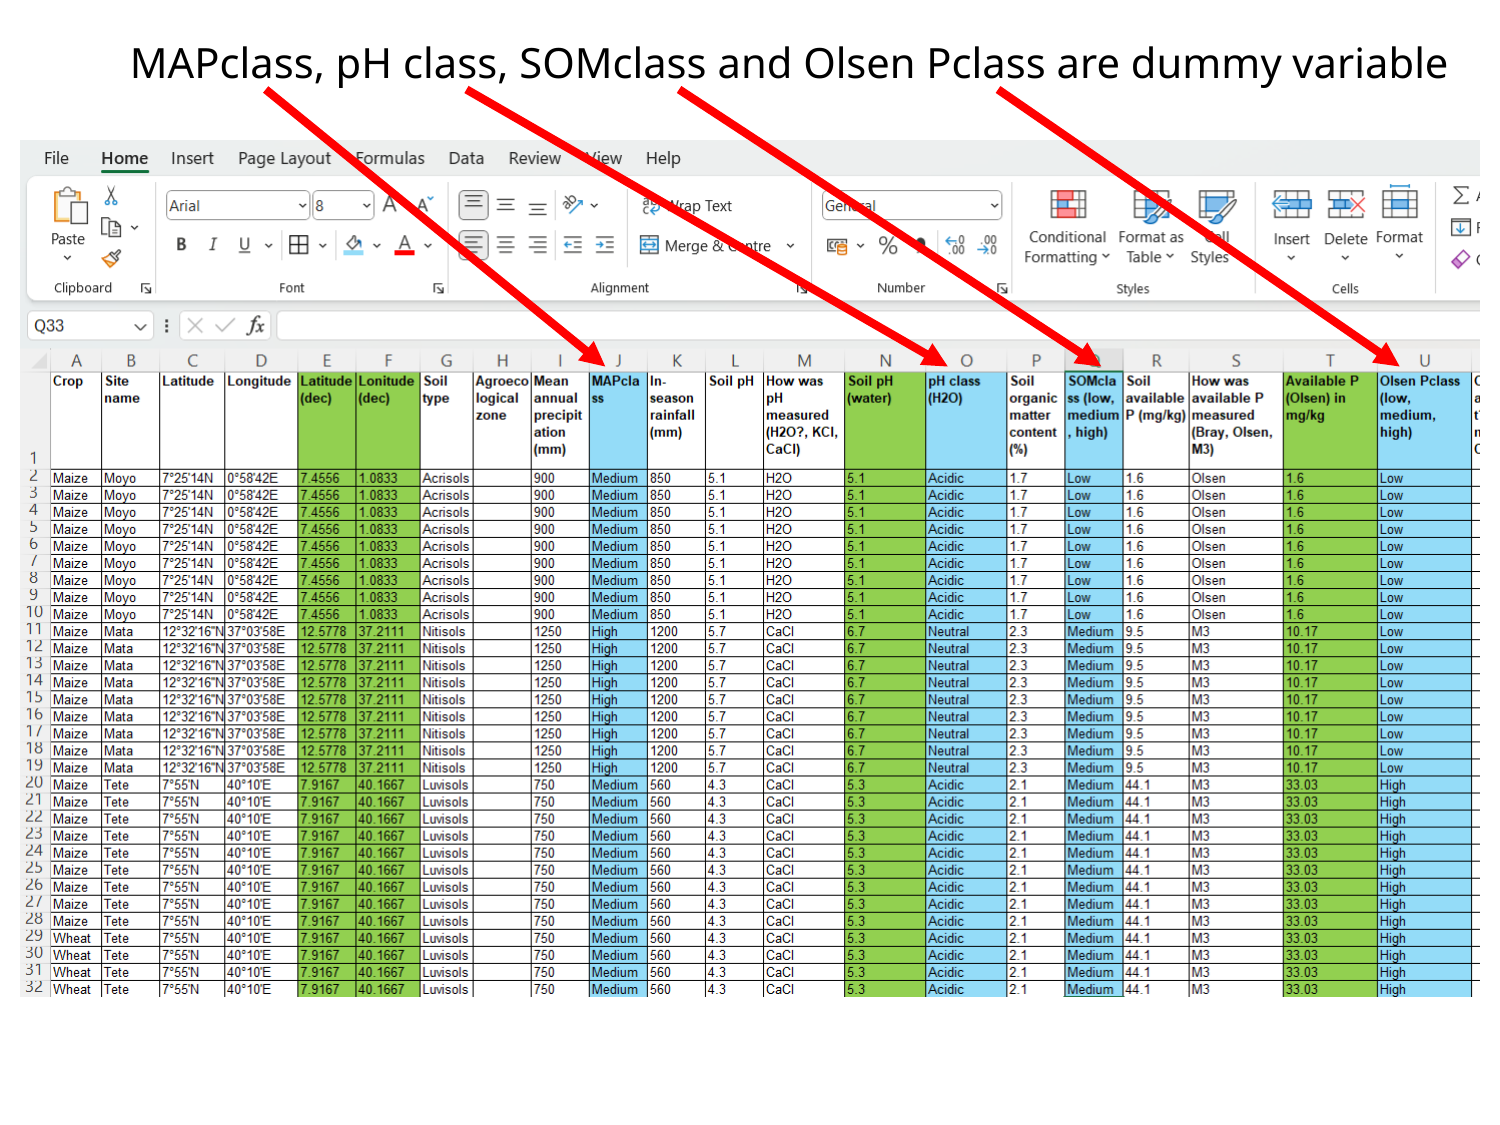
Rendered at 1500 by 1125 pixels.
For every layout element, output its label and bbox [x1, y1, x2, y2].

text_box [20, 28, 1480, 997]
